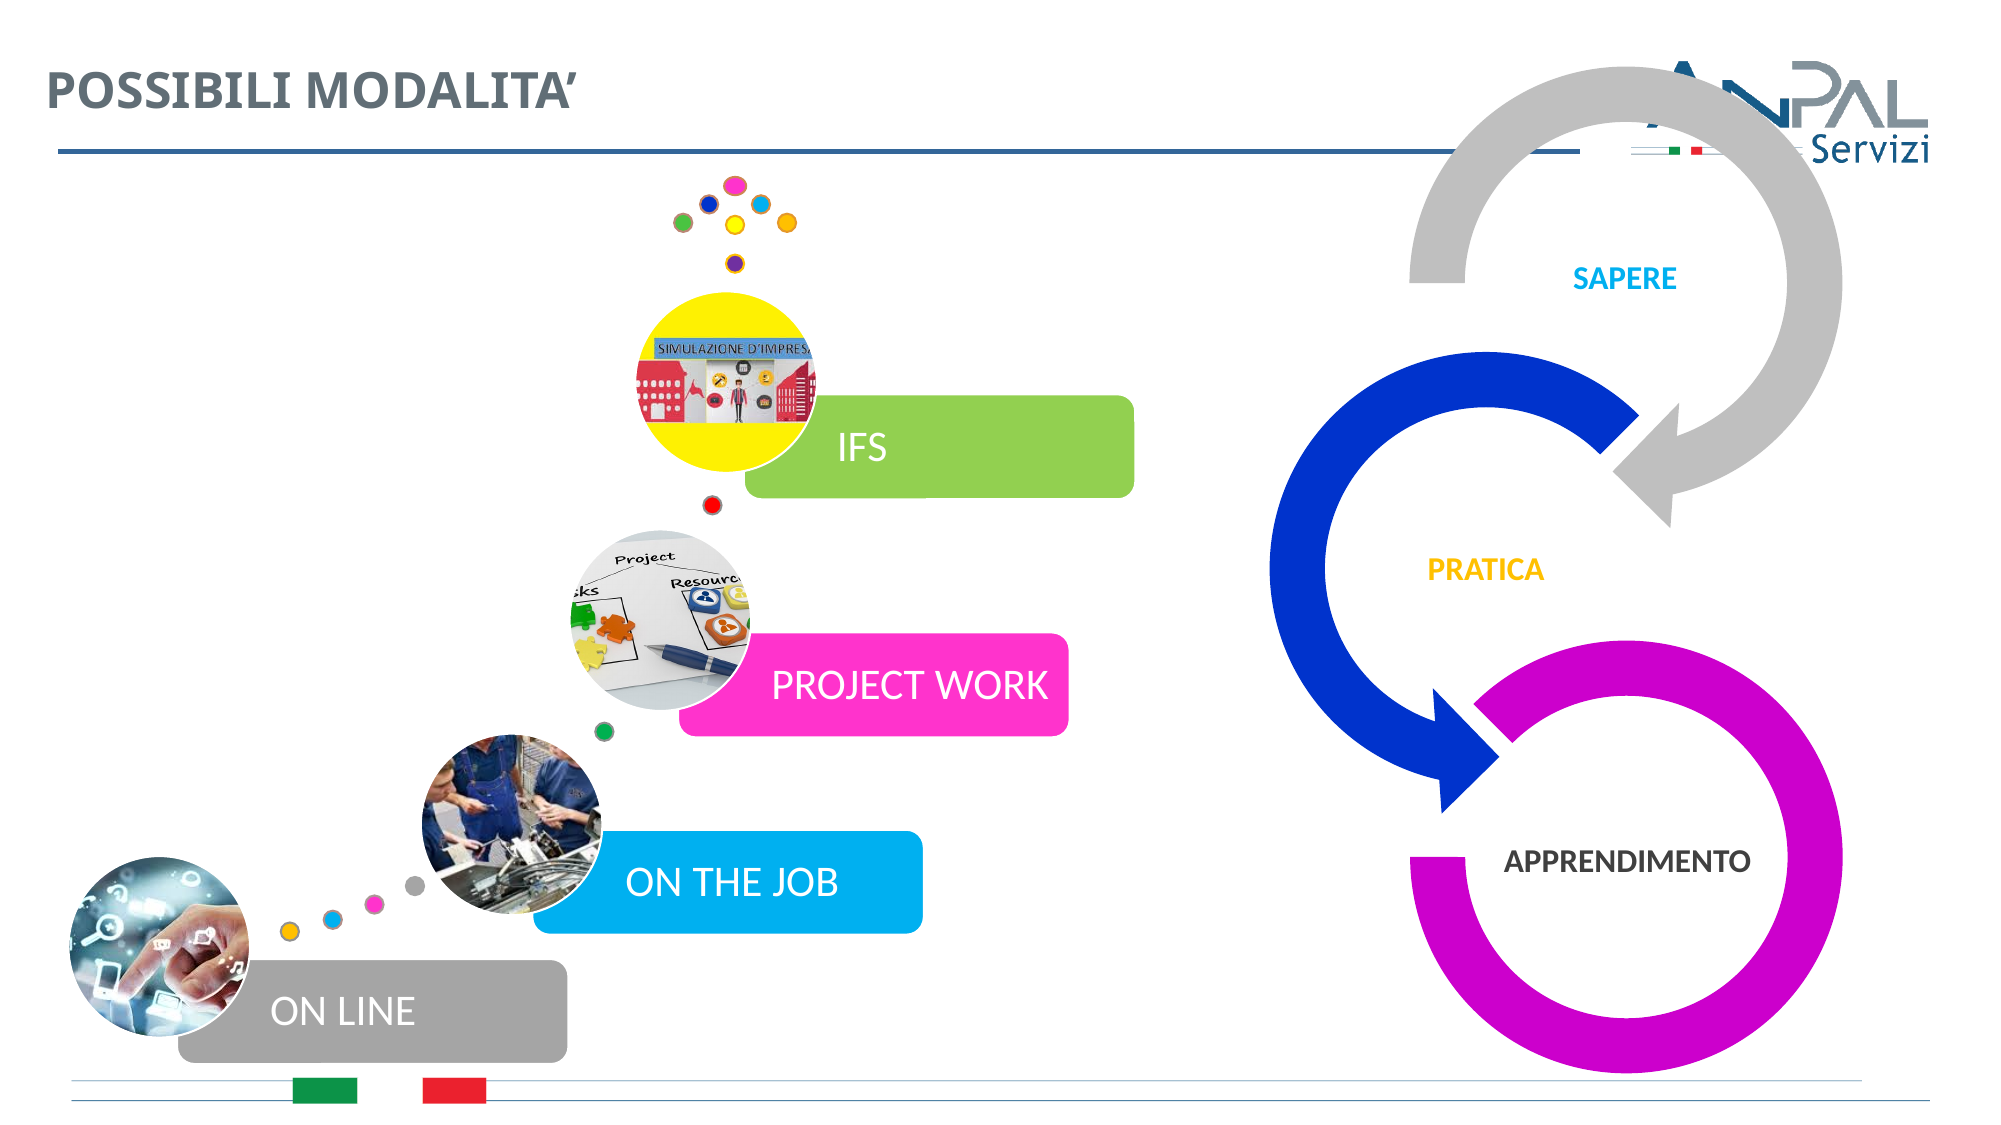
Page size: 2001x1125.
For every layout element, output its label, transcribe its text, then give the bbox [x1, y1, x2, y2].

text_box POSSIBILI MODALITA’ [30, 43, 1022, 134]
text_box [57, 170, 1147, 1071]
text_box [1022, 27, 2000, 1074]
